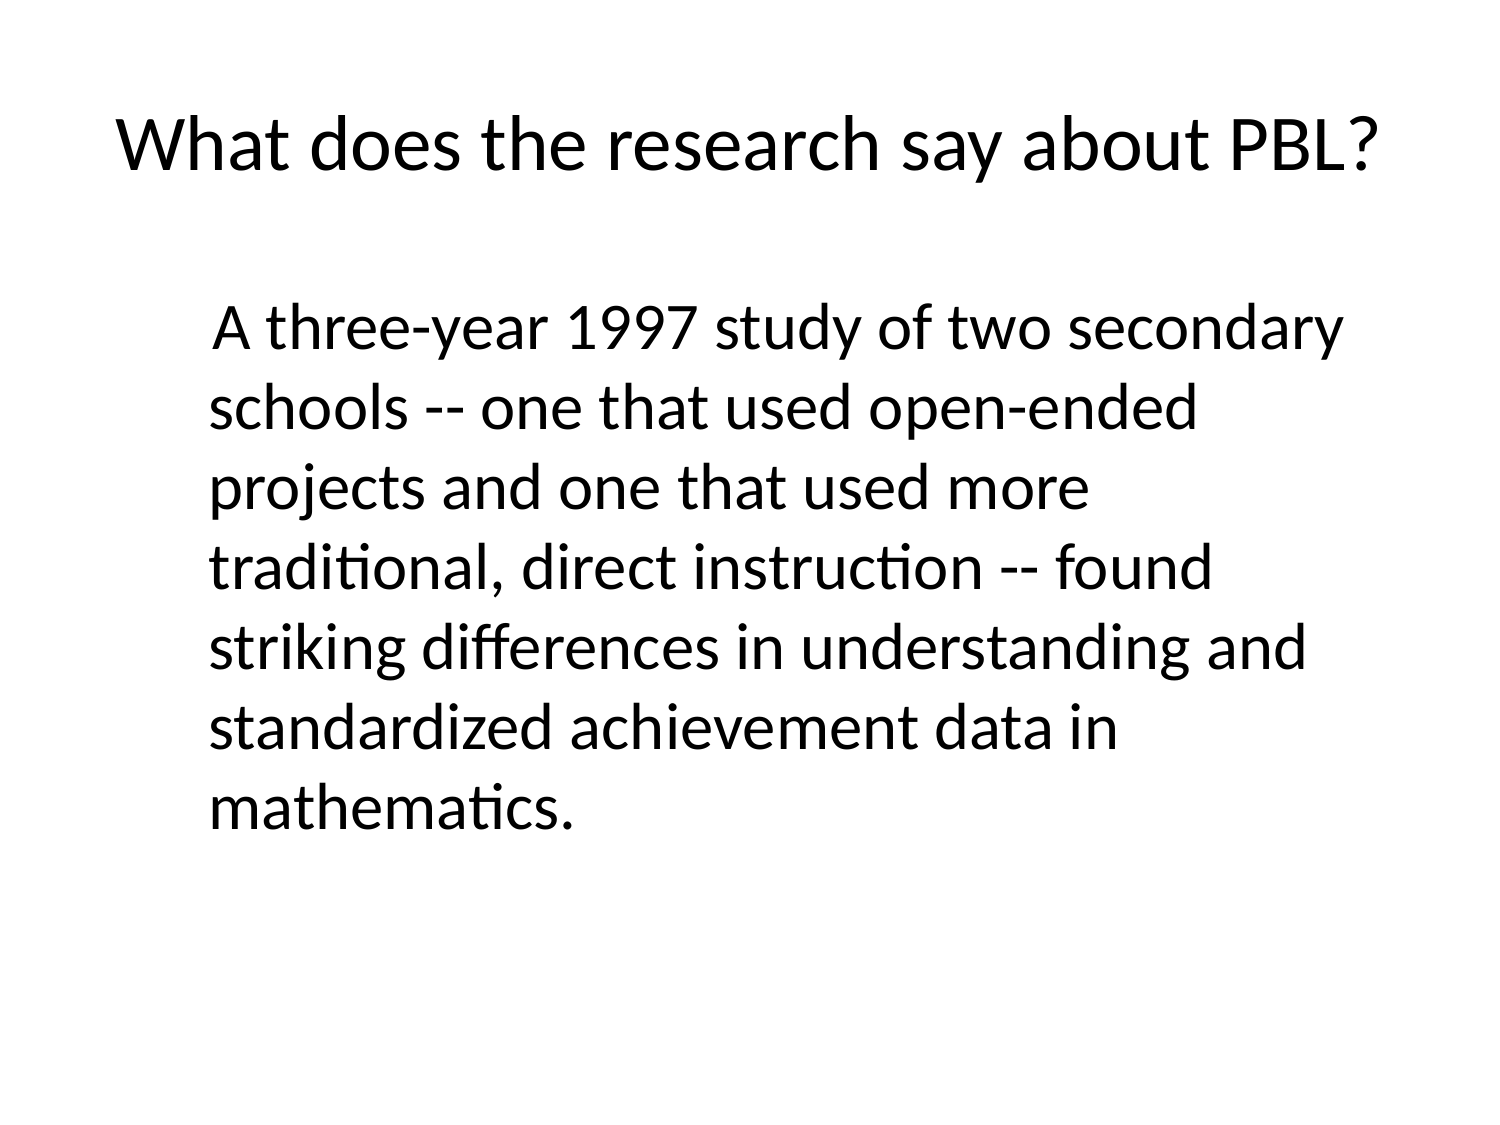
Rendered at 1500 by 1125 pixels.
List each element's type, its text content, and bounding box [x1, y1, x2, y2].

list A three-year 1997 study of two secondary schools -- one that used open-ended projects and one that used more traditional, direct instruction -- found striking differences in understanding and standardized achievement data in mathematics. [137, 274, 1400, 887]
title What does the research say about PBL? [74, 44, 1426, 233]
